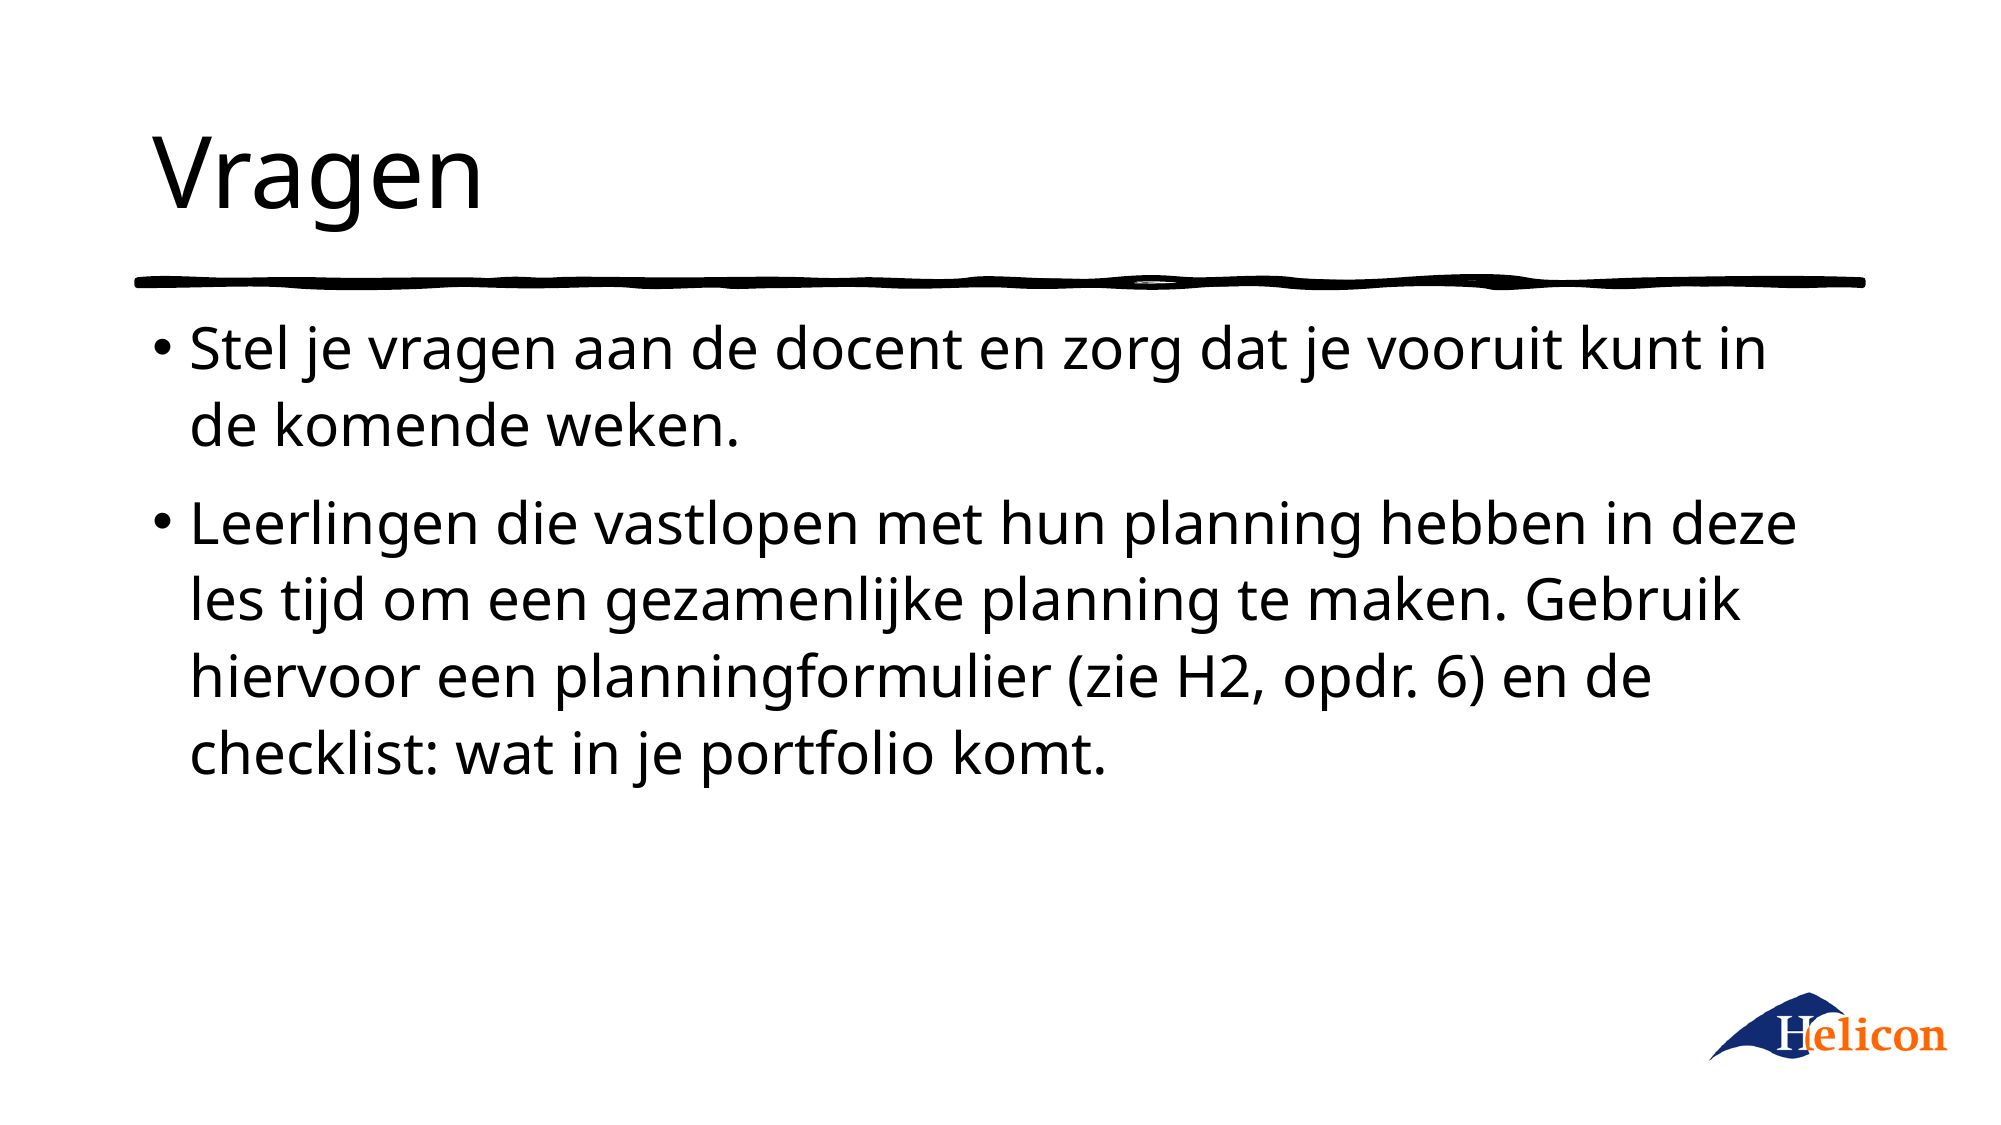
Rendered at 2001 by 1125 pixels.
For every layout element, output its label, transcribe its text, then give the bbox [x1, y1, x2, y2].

title Vragen [137, 59, 1863, 278]
list Stel je vragen aan de docent en zorg dat je vooruit kunt in de komende weken. Leerlingen die vastlopen met hun planning hebben in deze les tijd om een gezamenlijke planning te maken. Gebruik hiervoor een planningformulier (zie H2, opdr. 6) en de checklist: wat in je portfolio komt. [137, 296, 1863, 1044]
picture [1671, 952, 2000, 1125]
